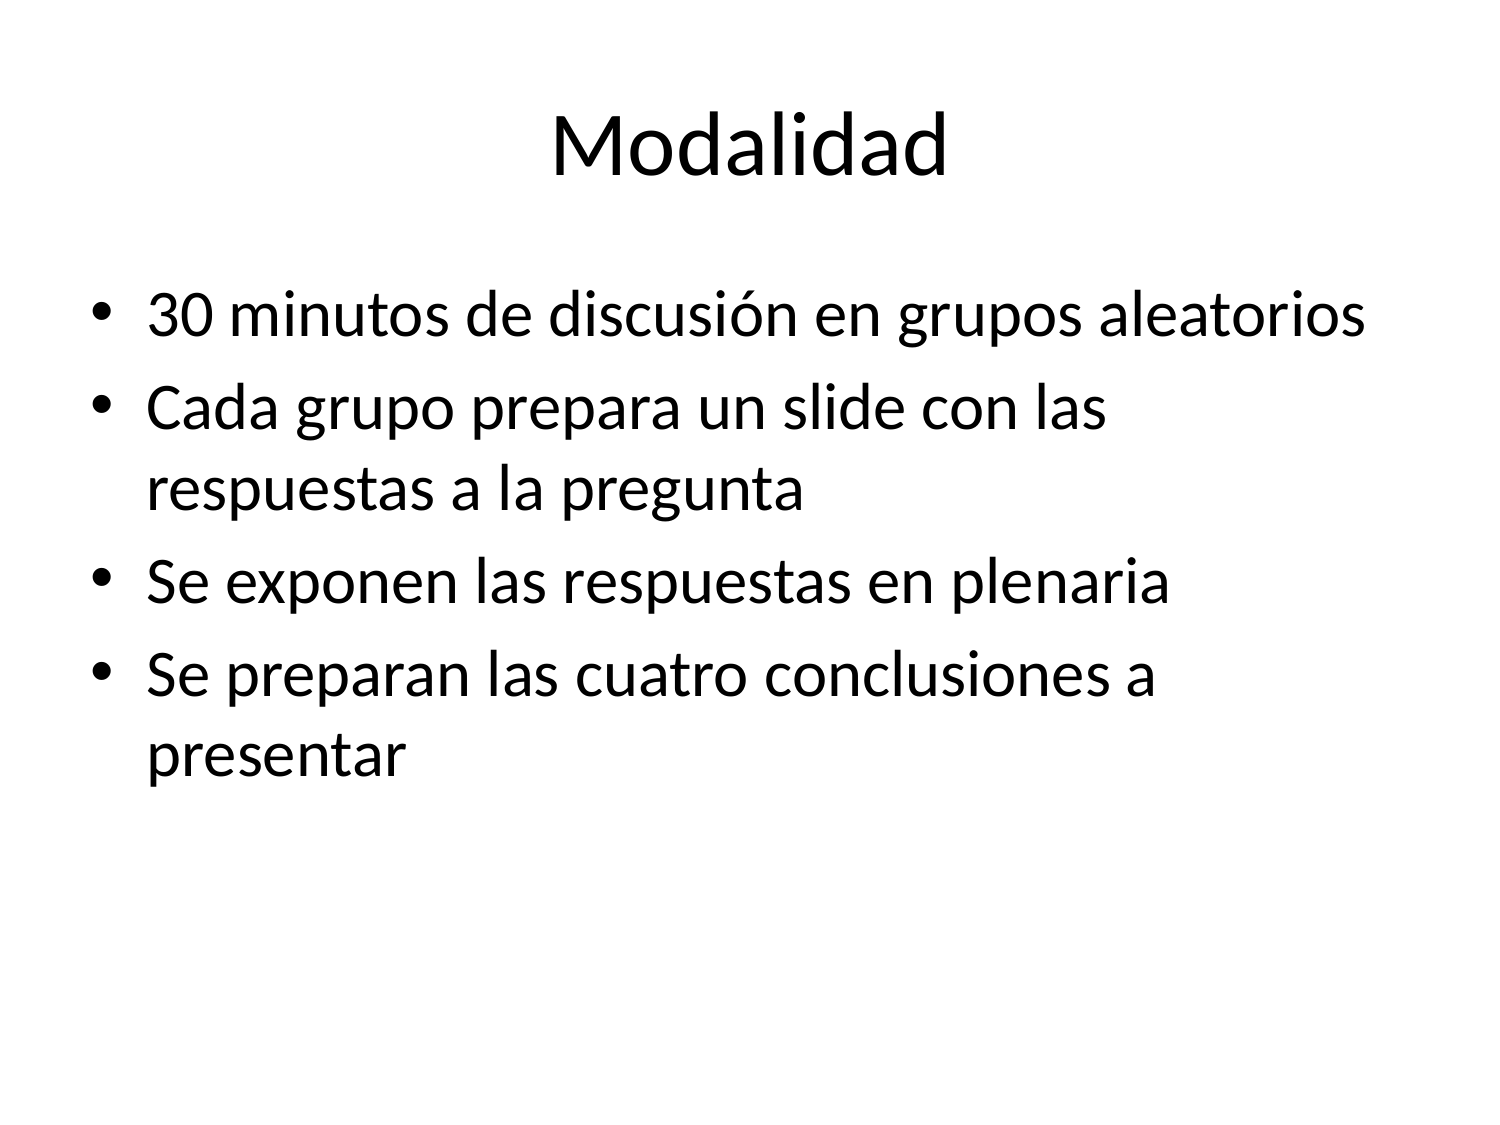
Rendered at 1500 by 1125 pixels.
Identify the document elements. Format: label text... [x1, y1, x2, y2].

title Modalidad [75, 45, 1425, 233]
list 30 minutos de discusión en grupos aleatorios Cada grupo prepara un slide con las respuestas a la pregunta Se exponen las respuestas en plenaria Se preparan las cuatro conclusiones a presentar [75, 262, 1425, 1005]
